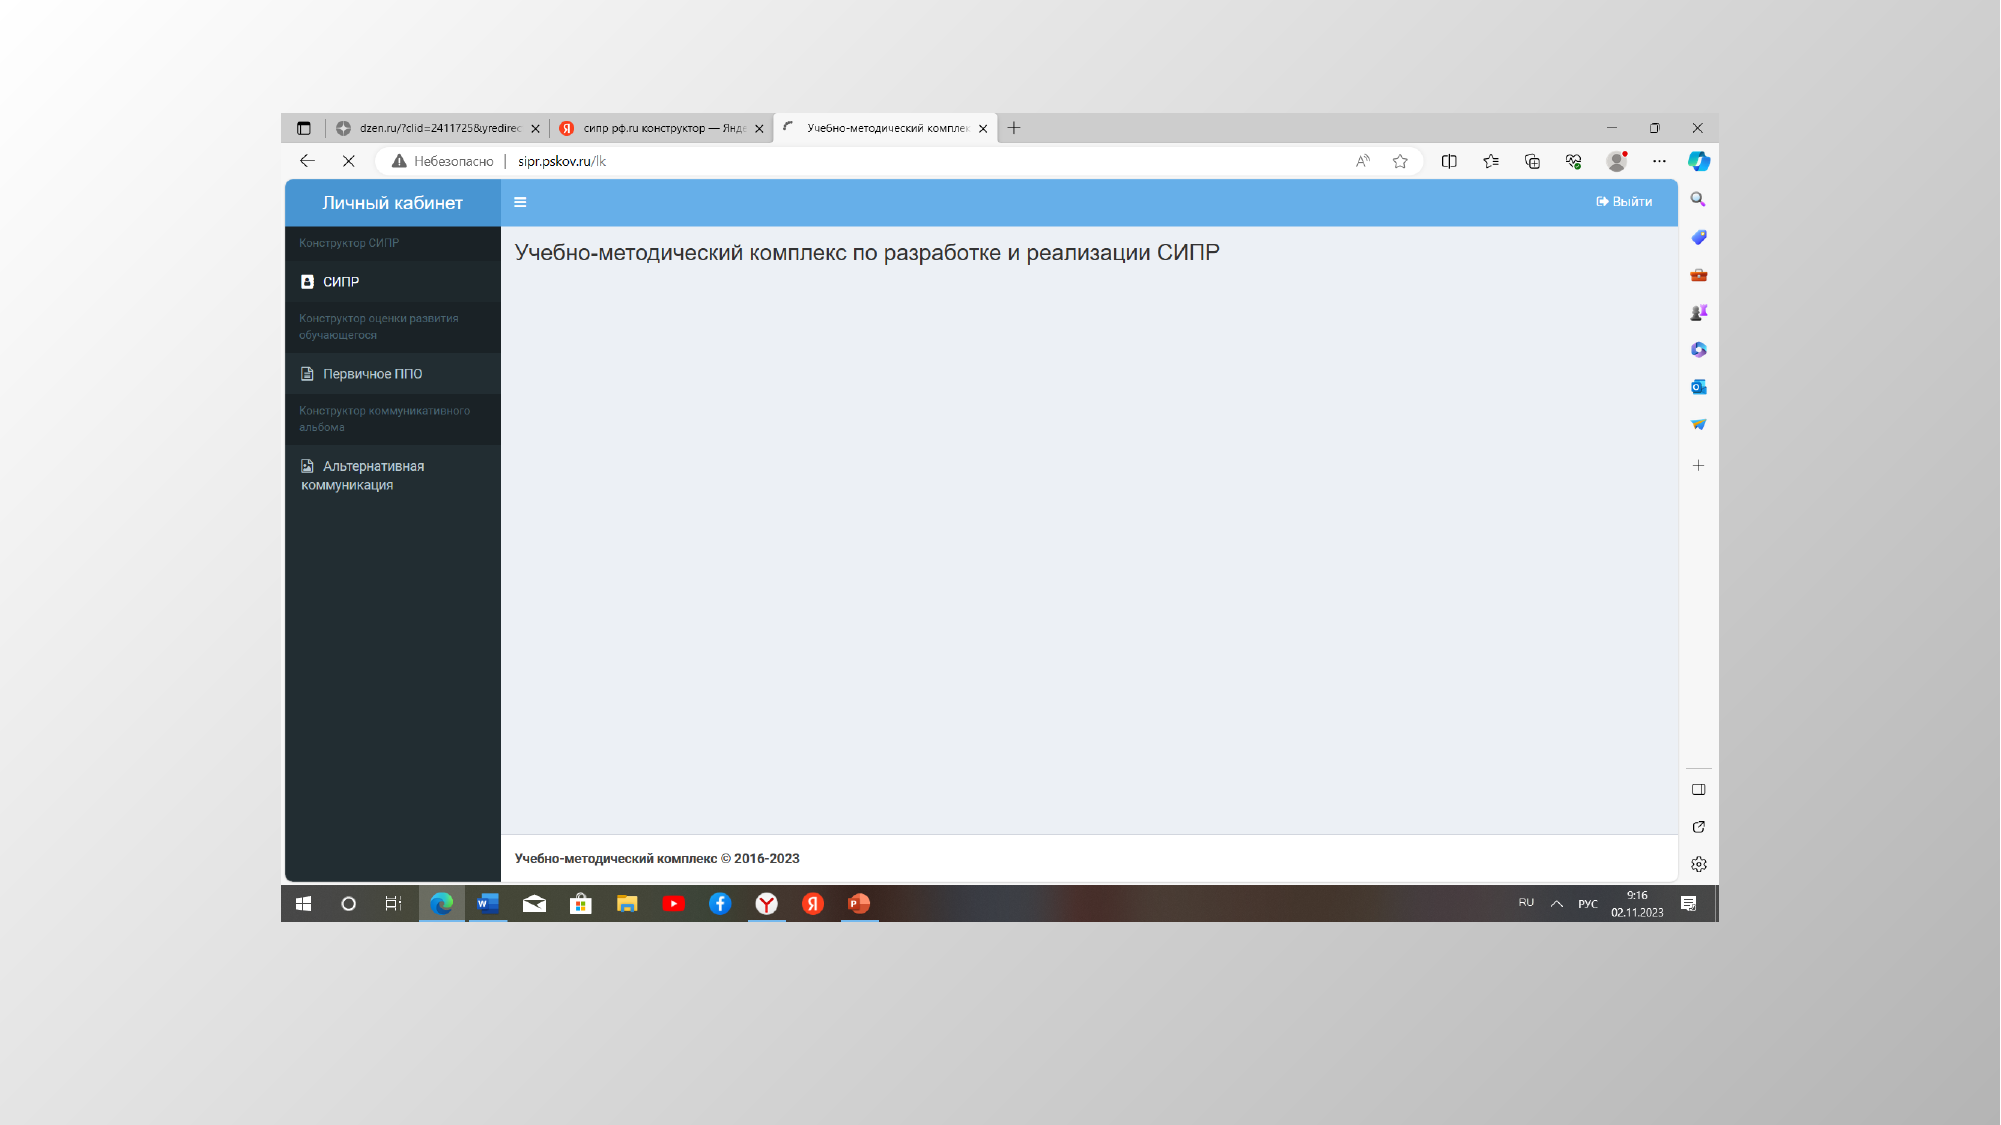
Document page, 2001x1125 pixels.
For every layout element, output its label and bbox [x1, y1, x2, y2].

list [281, 113, 1719, 923]
